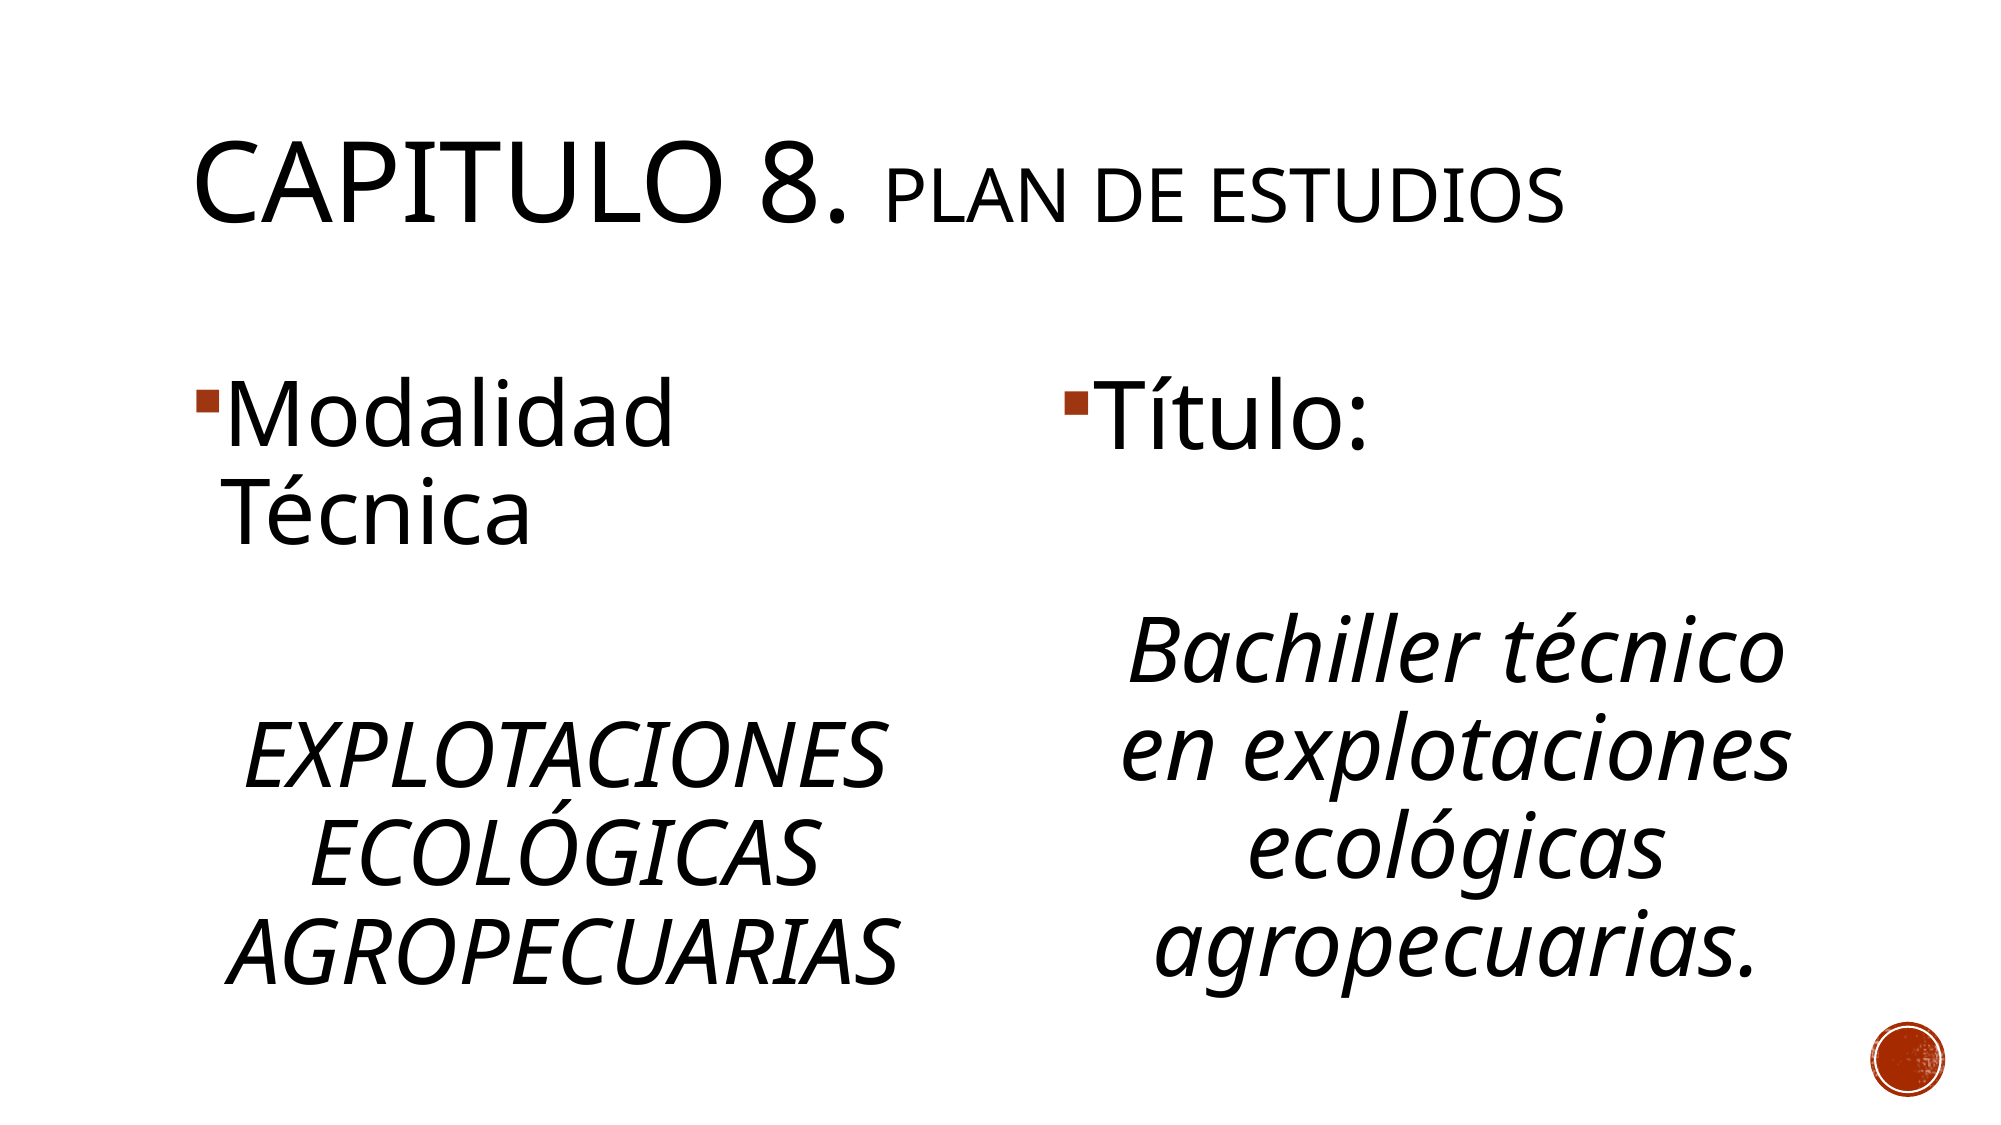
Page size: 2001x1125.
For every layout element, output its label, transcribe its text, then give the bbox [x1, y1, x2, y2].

list Título: Bachiller técnico en explotaciones ecológicas agropecuarias. [1043, 360, 1824, 1013]
list Modalidad Técnica EXPLOTACIONES ECOLÓGICAS AGROPECUARIAS [175, 360, 956, 1013]
title CAPITULO 8. PLAN DE ESTUDIOS [175, 54, 1826, 319]
